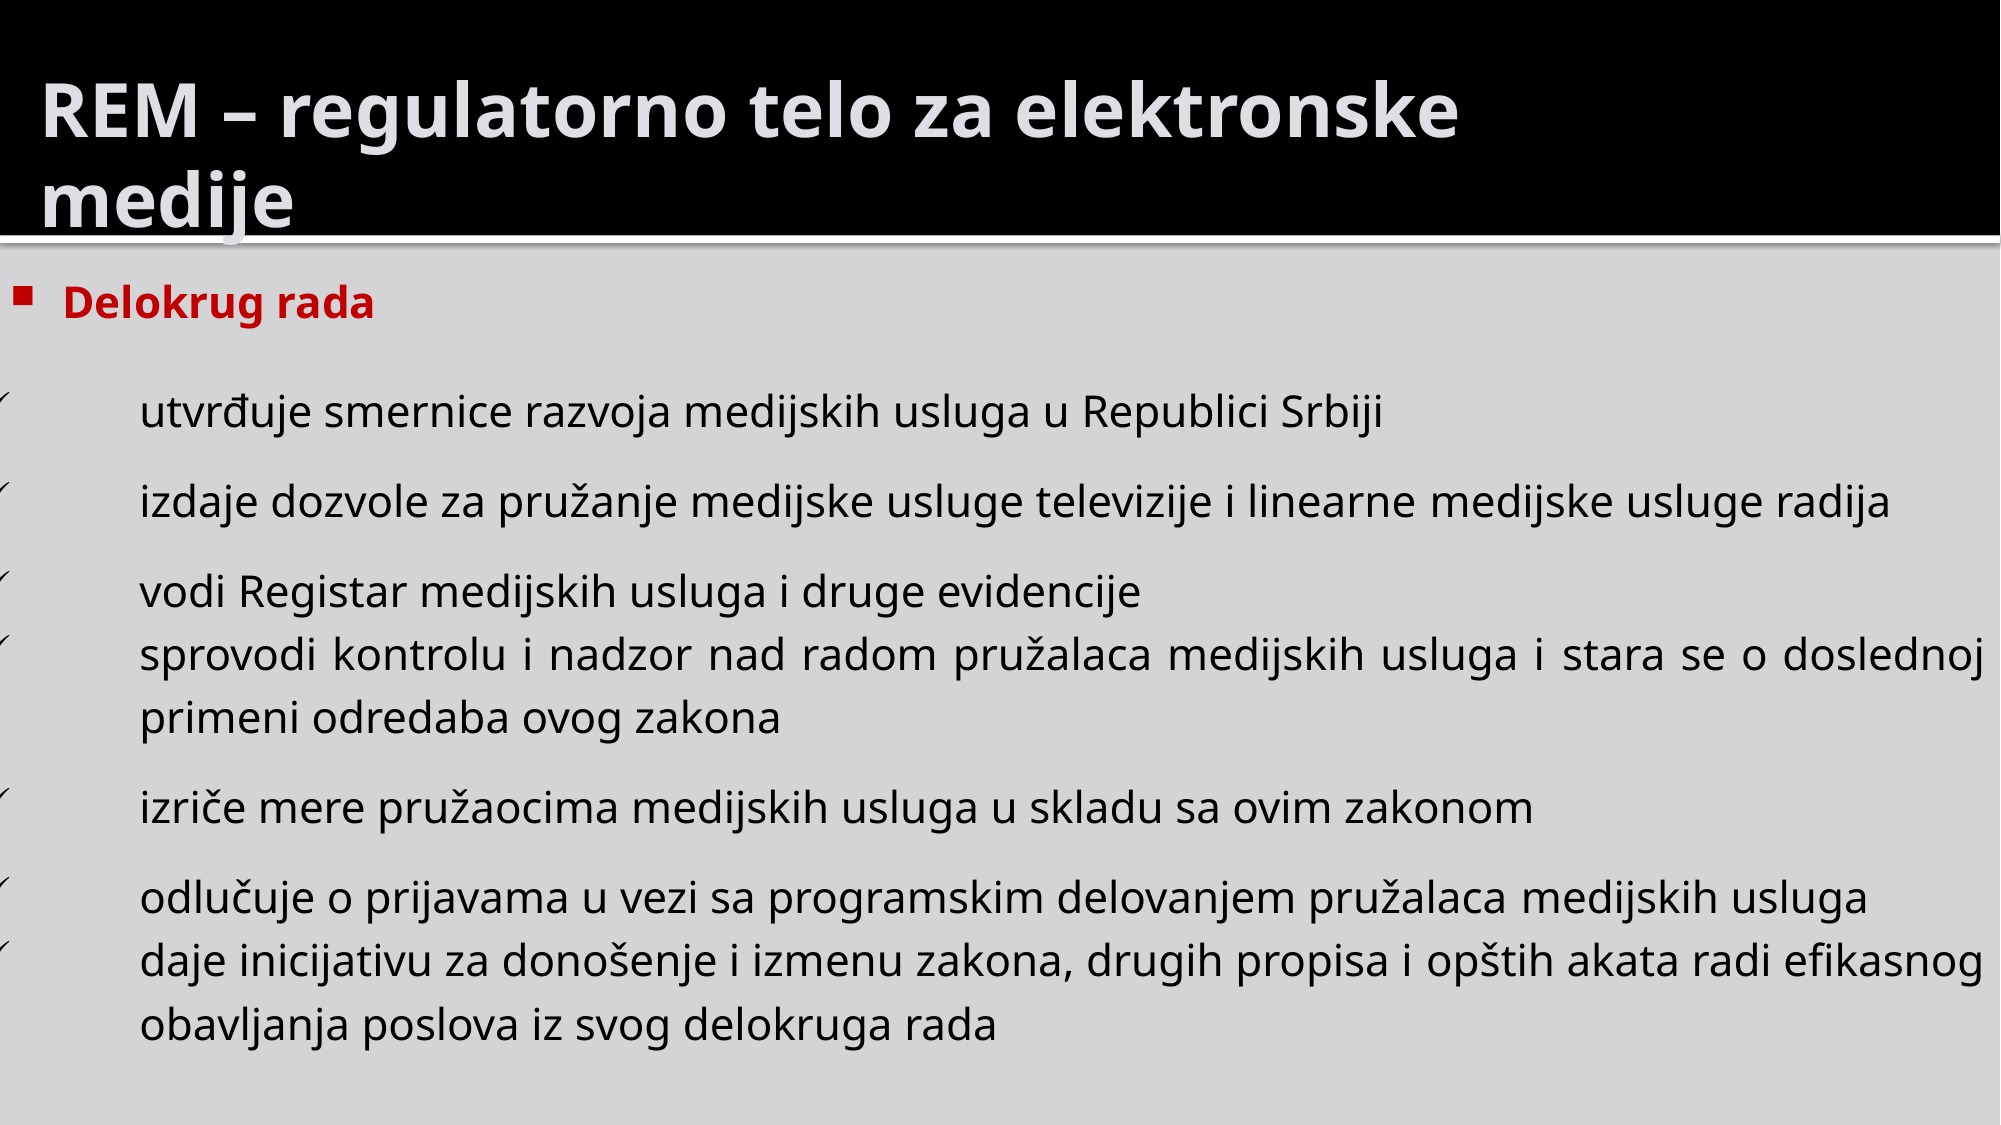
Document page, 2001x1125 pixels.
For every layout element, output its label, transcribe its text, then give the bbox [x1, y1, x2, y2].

list Delokrug rada utvrđuje smernice razvoja medijskih usluga u Republici Srbiji izdaje dozvole za pružanje medijske usluge televizije i linearne medijske usluge radija vodi Registar medijskih usluga i druge evidencije sprovodi kontrolu i nadzor nad radom pružalaca medijskih usluga i stara se o doslednoj primeni odredaba ovog zakona izriče mere pružaocima medijskih usluga u skladu sa ovim zakonom odlučuje o prijavama u vezi sa programskim delovanjem pružalaca medijskih usluga daje inicijativu za donošenje i izmenu zakona, drugih propisa i opštih akata radi efikasnog obavljanja poslova iz svog delokruga rada [0, 237, 2000, 1125]
text_box REM – regulatorno telo za elektronske medije [24, 62, 1663, 200]
